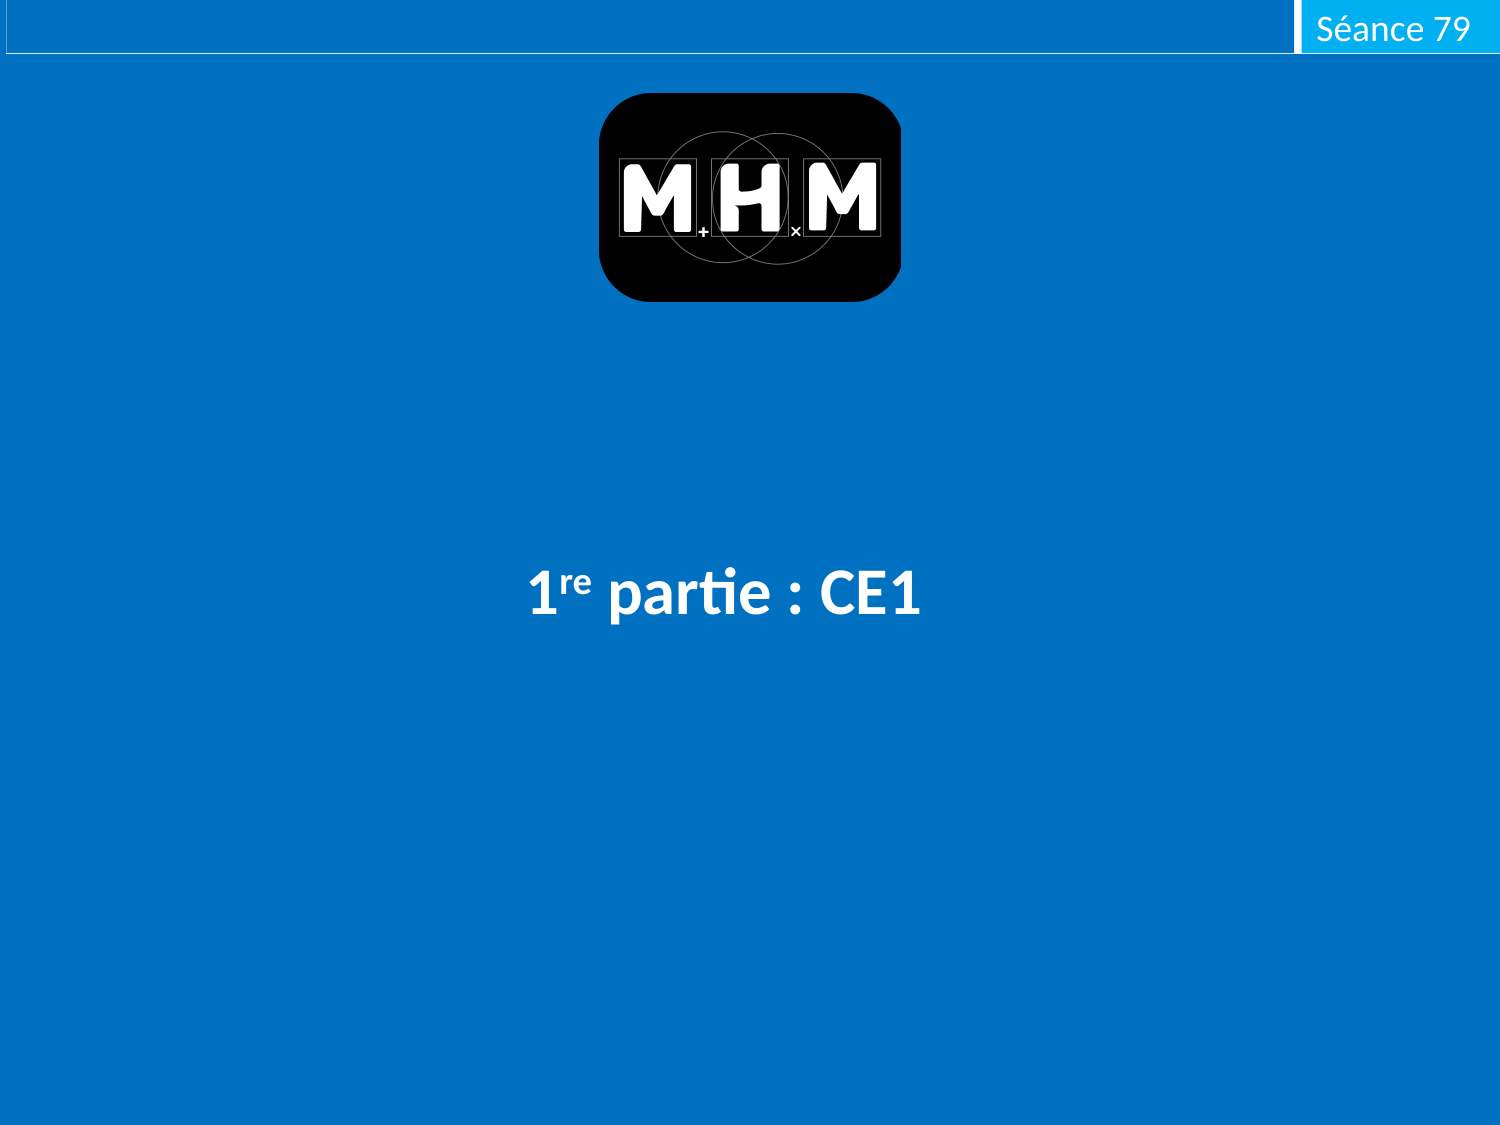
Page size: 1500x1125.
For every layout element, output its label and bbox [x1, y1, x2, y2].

text_box [0, 54, 1500, 1125]
